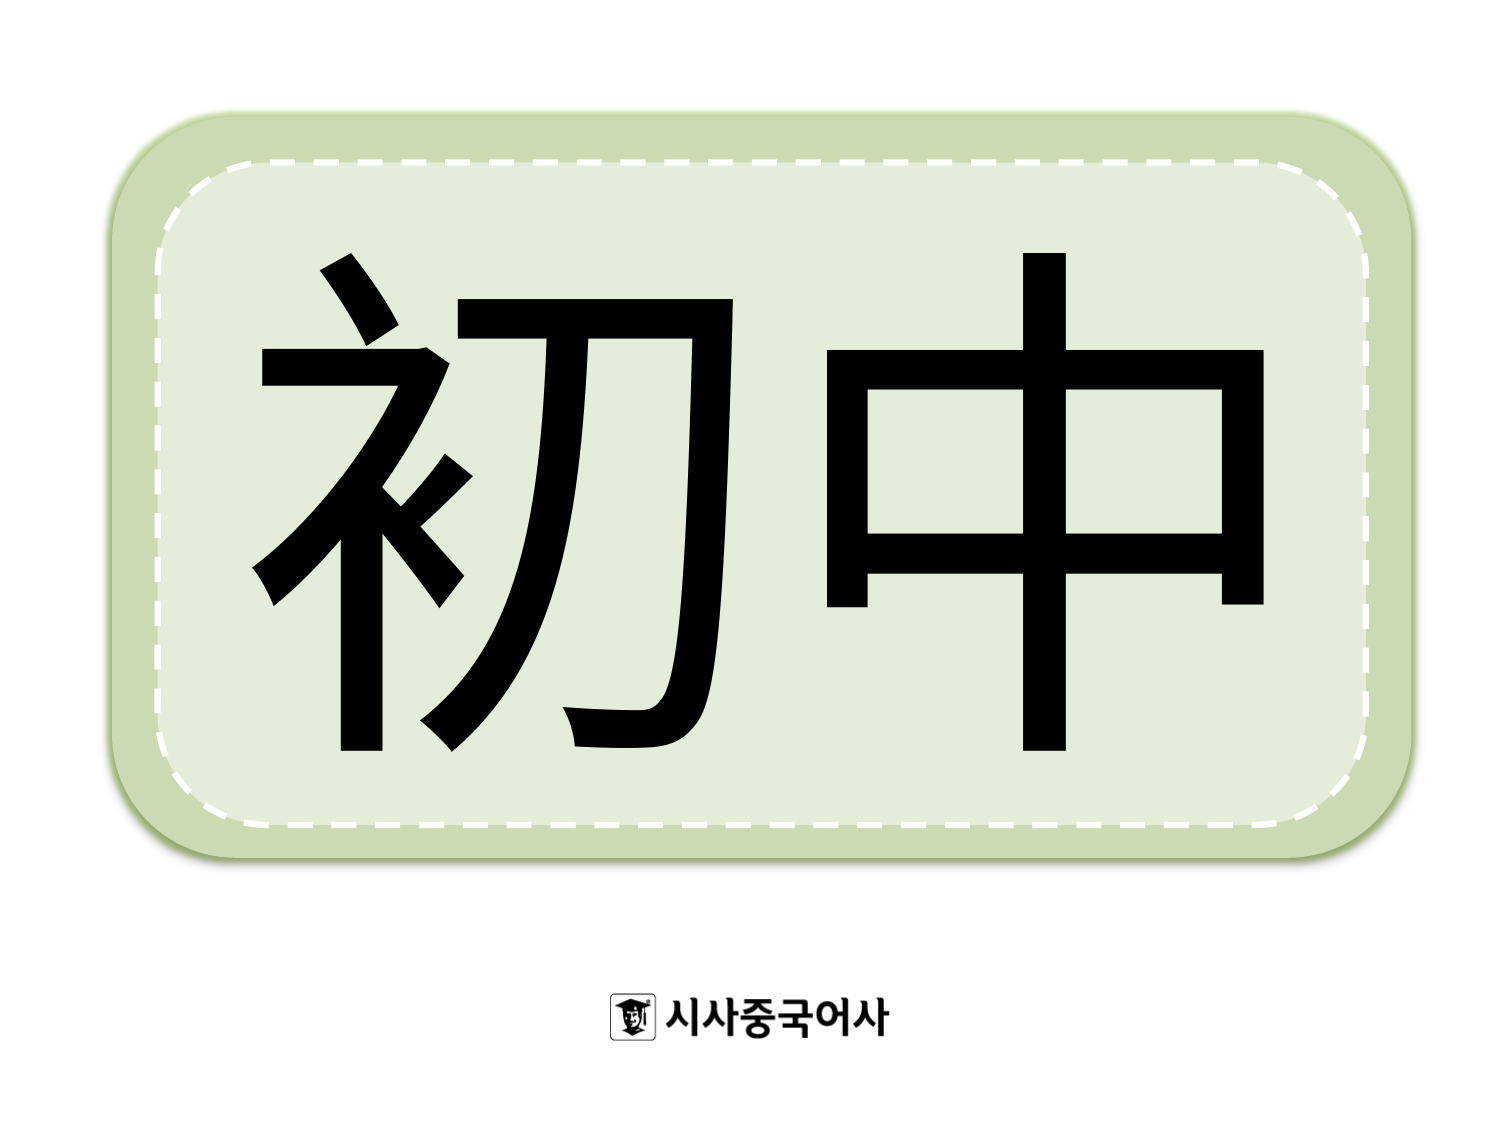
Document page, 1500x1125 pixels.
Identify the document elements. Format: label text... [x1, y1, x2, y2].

text_box 初中 [171, 160, 1380, 824]
picture [602, 987, 898, 1047]
